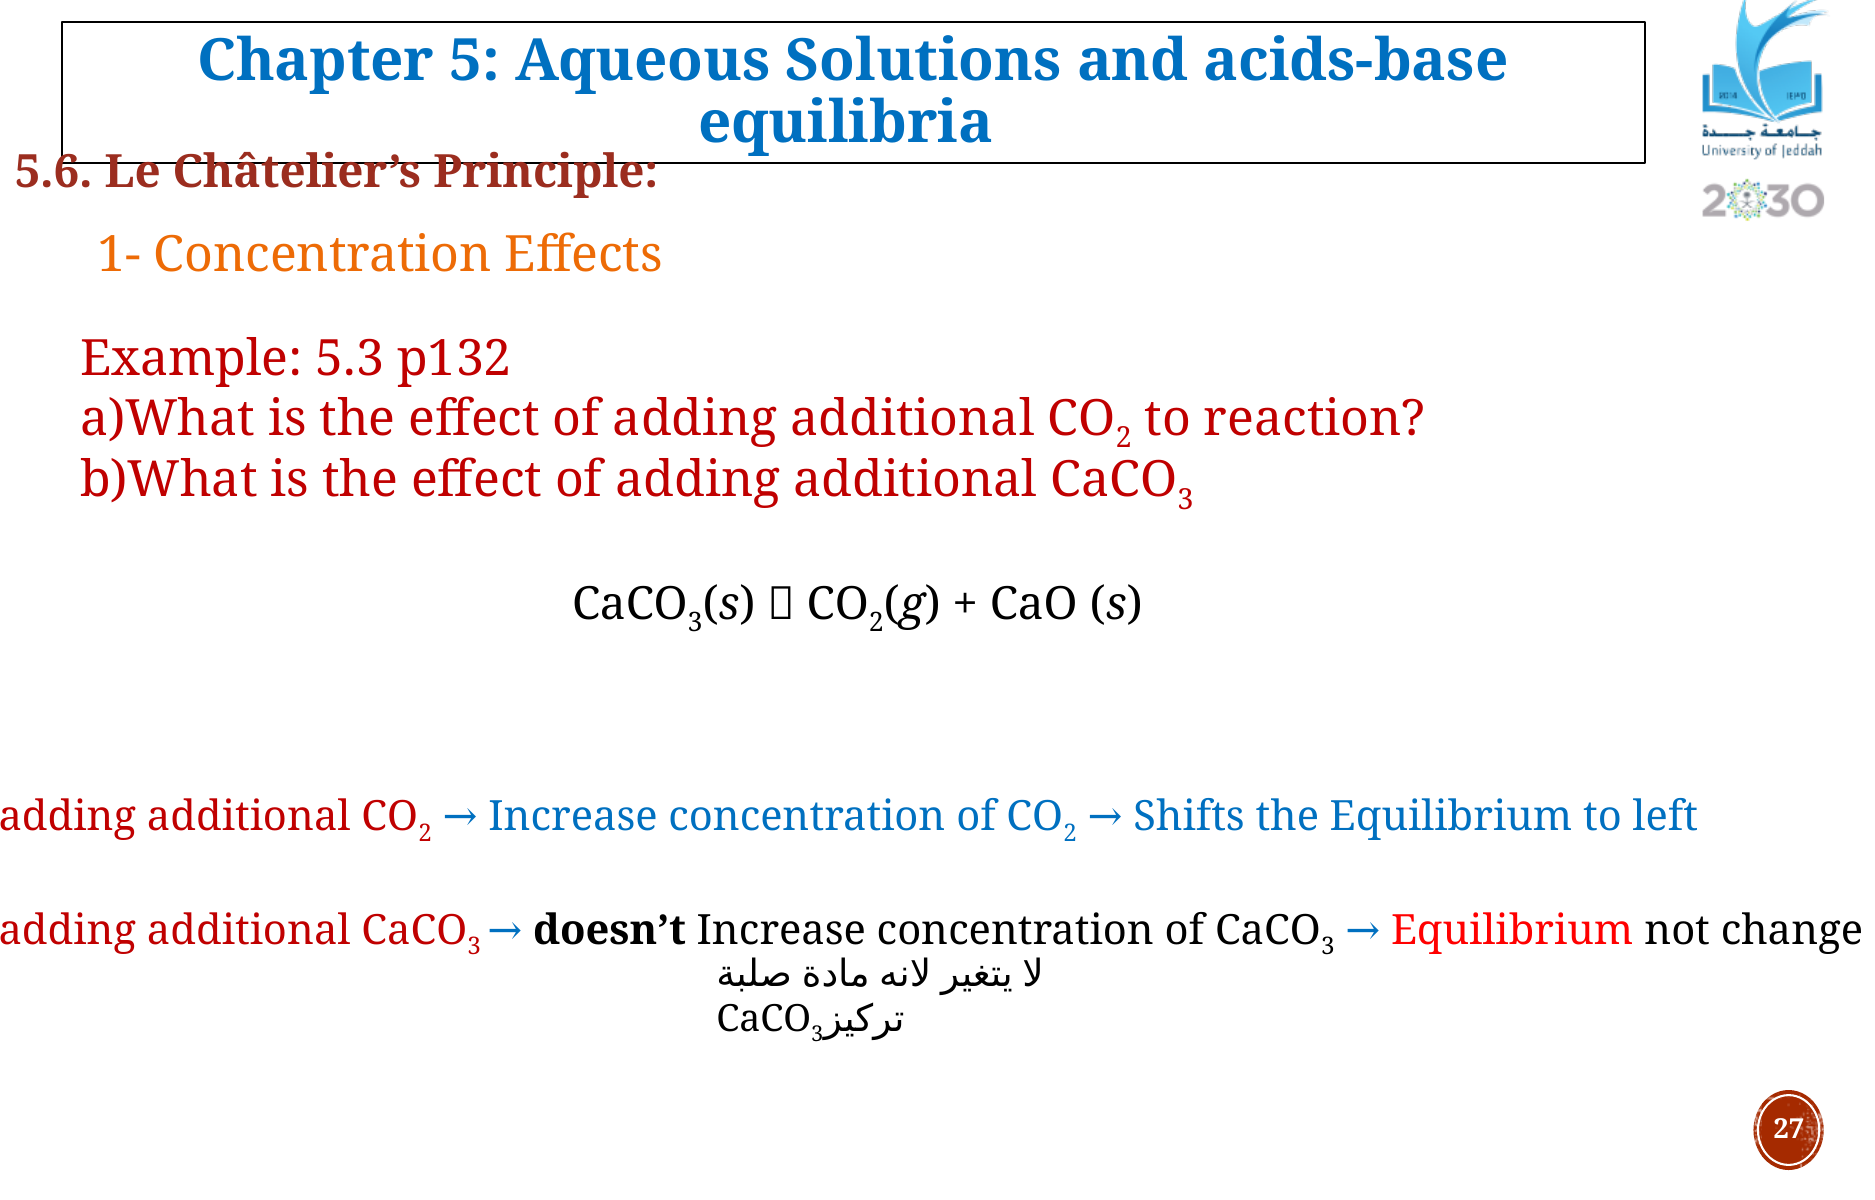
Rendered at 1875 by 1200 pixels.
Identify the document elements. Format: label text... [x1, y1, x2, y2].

text_box CaCO3(s)  CO2(g) + CaO (s) [391, 504, 1383, 704]
picture [1681, 0, 1846, 227]
text_box Example: 5.3 p132 a)What is the effect of adding additional CO2 to reaction? b)What is the effect of adding additional CaCO3 [0, 324, 1600, 517]
text_box 5.6. Le Châtelier’s Principle: [0, 134, 1435, 205]
slide_number 27 [1739, 1097, 1838, 1162]
text_box 1- Concentration Effects [17, 221, 1618, 290]
text_box adding additional CO2 → Increase concentration of CO2 → Shifts the Equilibrium to left adding additional CaCO3 → doesn’t Increase concentration of CaCO3 → Equilibrium not change [0, 724, 1875, 1068]
text_box Chapter 5: Aqueous Solutions and acids-base equilibria [61, 21, 1646, 164]
text_box لا يتغير لانه مادة صلبة CaCO3تركيز [701, 941, 1206, 1053]
